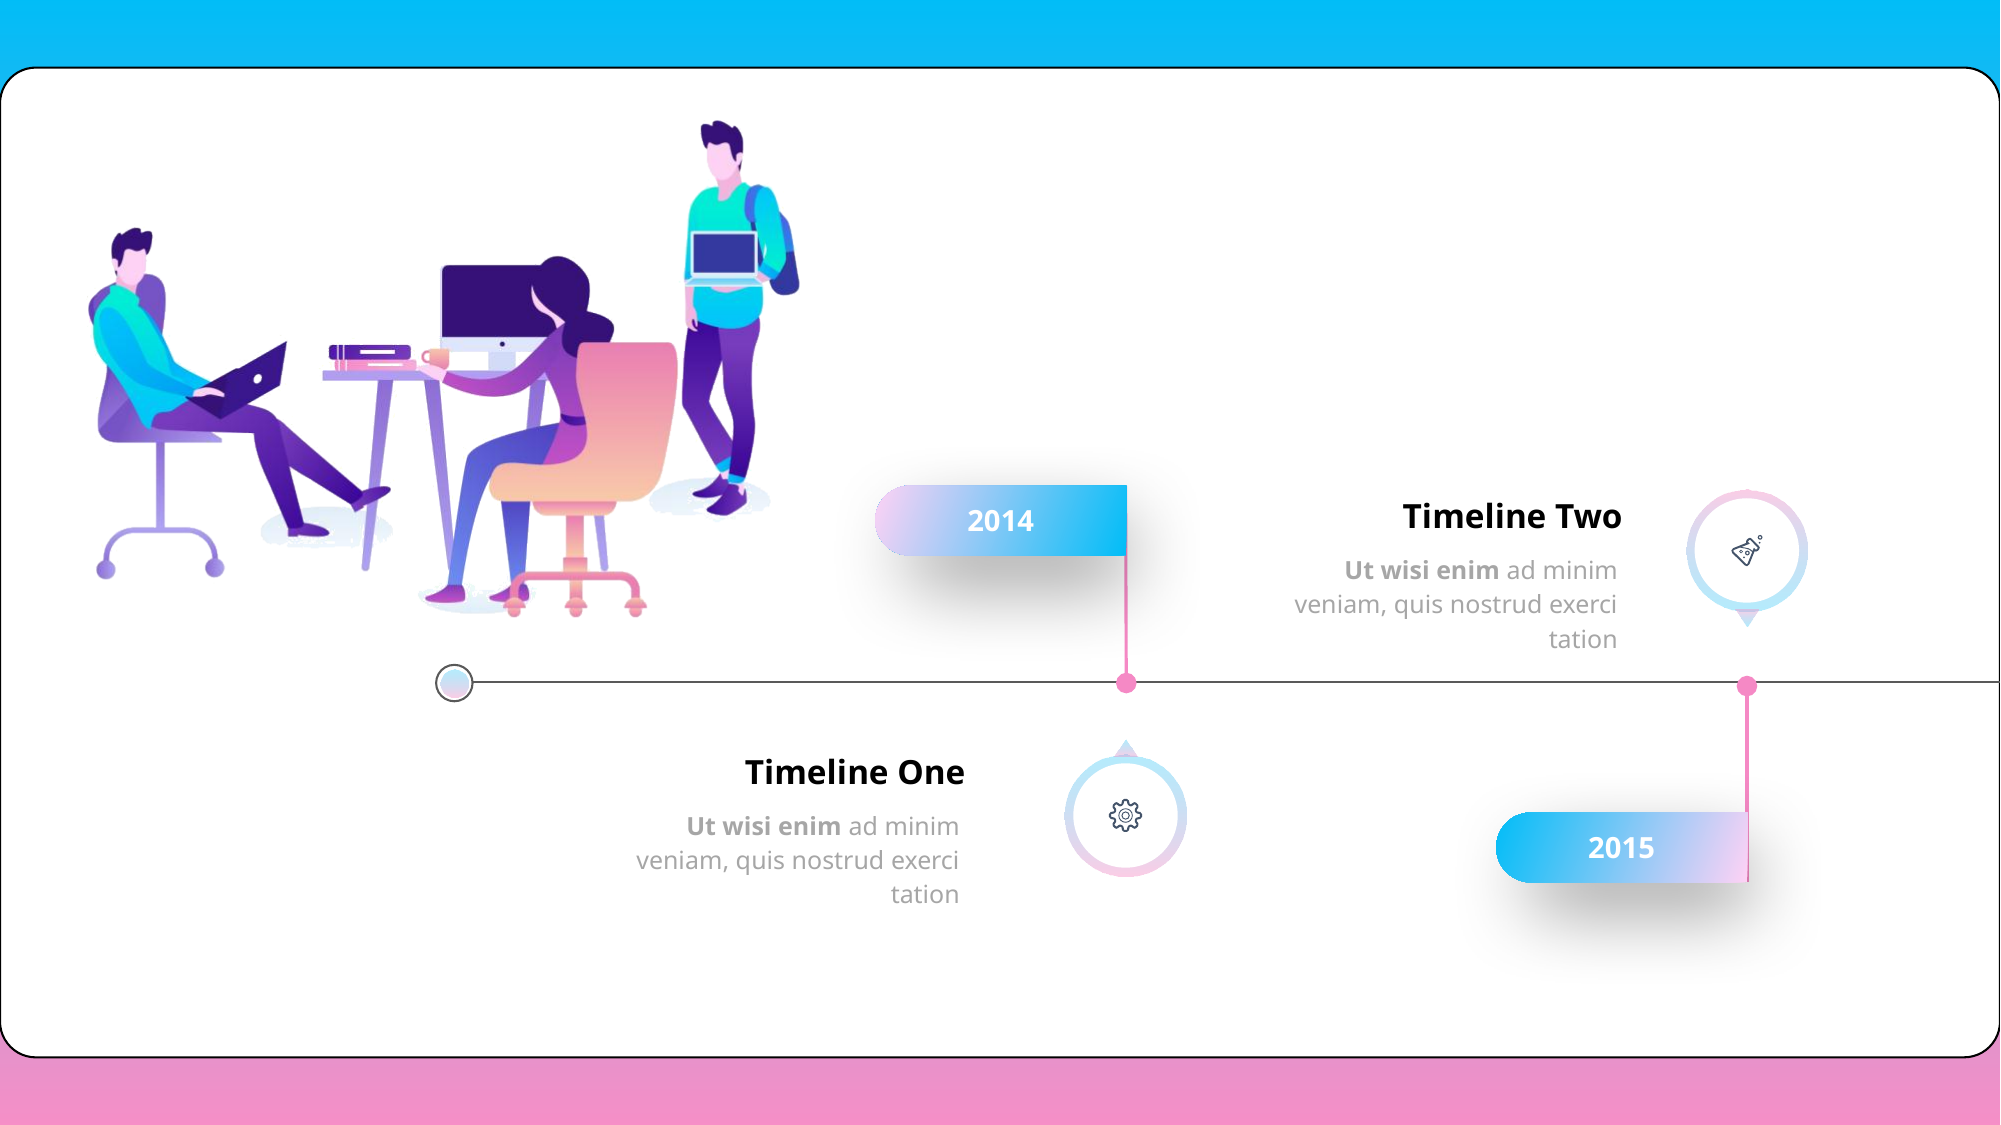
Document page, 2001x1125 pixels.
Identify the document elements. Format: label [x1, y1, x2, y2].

text_box [1496, 686, 1748, 883]
text_box [436, 686, 473, 702]
text_box [894, 66, 2000, 681]
picture [0, 68, 894, 686]
text_box [0, 683, 2000, 1059]
text_box [1686, 489, 1808, 627]
text_box [1234, 487, 1633, 638]
text_box [1064, 739, 1187, 877]
text_box [894, 485, 1127, 684]
text_box [575, 743, 975, 894]
